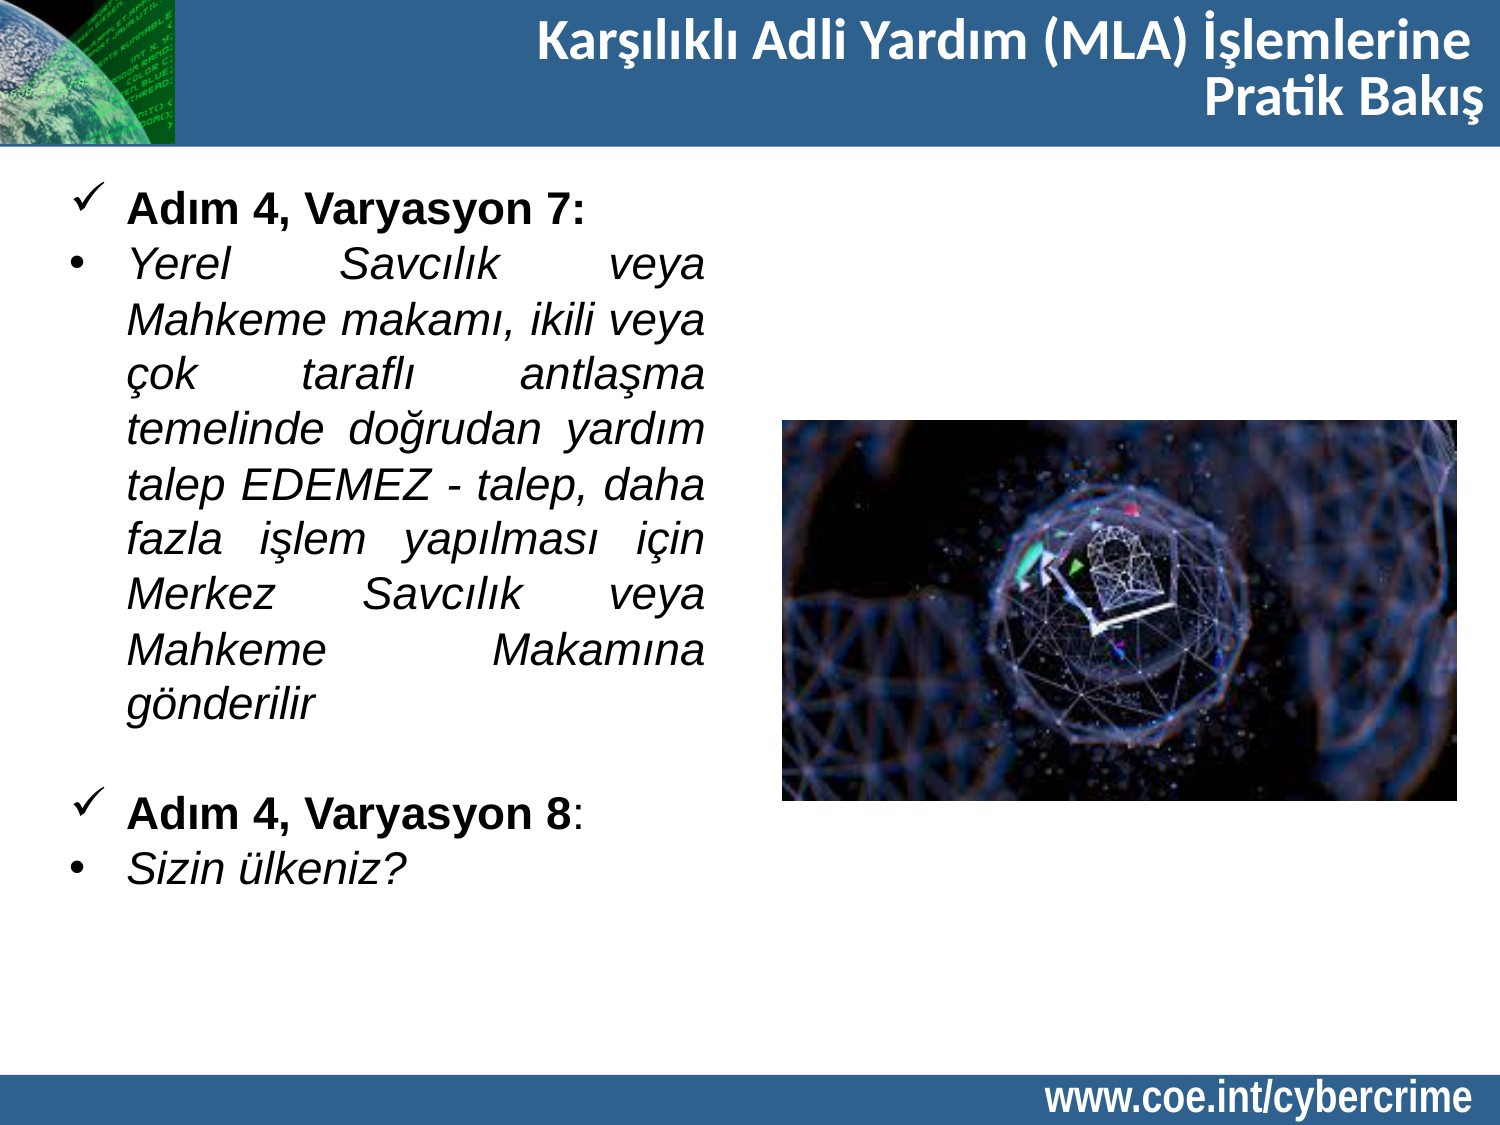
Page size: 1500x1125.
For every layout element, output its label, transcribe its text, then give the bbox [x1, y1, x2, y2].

text_box www.coe.int/cybercrime [1030, 1059, 1500, 1125]
text_box [0, 1073, 1030, 1125]
picture [0, 0, 175, 144]
picture [782, 420, 1458, 801]
text_box Adım 4, Varyasyon 7: Yerel Savcılık veya Mahkeme makamı, ikili veya çok taraflı antlaşma temelinde doğrudan yardım talep EDEMEZ - talep, daha fazla işlem yapılması için Merkez Savcılık veya Mahkeme Makamına gönderilir Adım 4, Varyasyon 8: Sizin ülkeniz? [55, 171, 721, 1067]
text_box Karşılıklı Adli Yardım (MLA) İşlemlerine Pratik Bakış [177, 0, 1500, 149]
